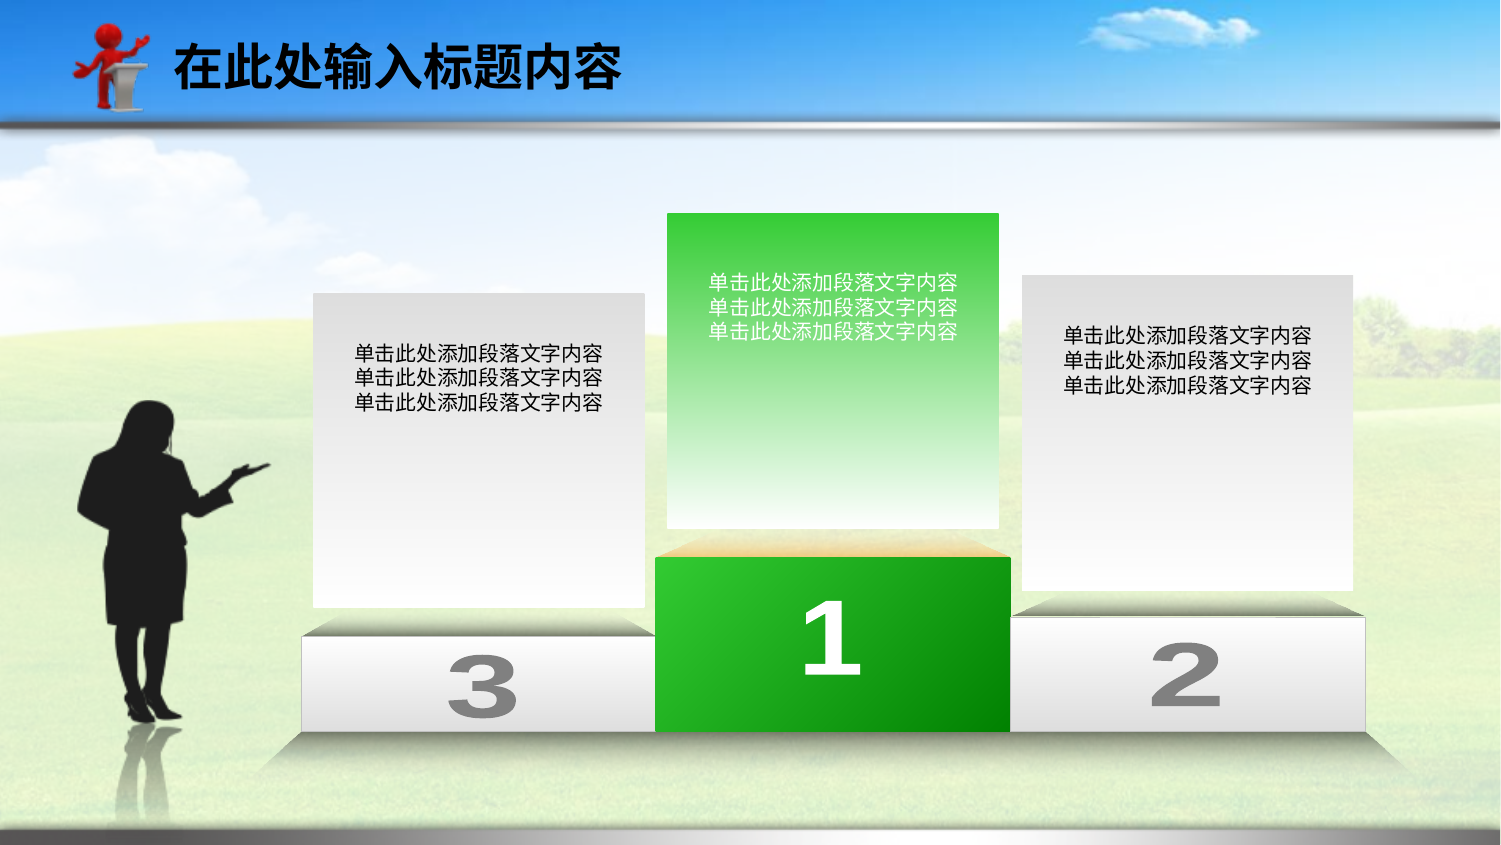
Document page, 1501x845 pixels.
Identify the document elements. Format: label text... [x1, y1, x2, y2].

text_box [312, 213, 1354, 609]
text_box 在此处输入标题内容 [108, 28, 688, 103]
picture [0, 0, 1501, 845]
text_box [277, 522, 1425, 784]
